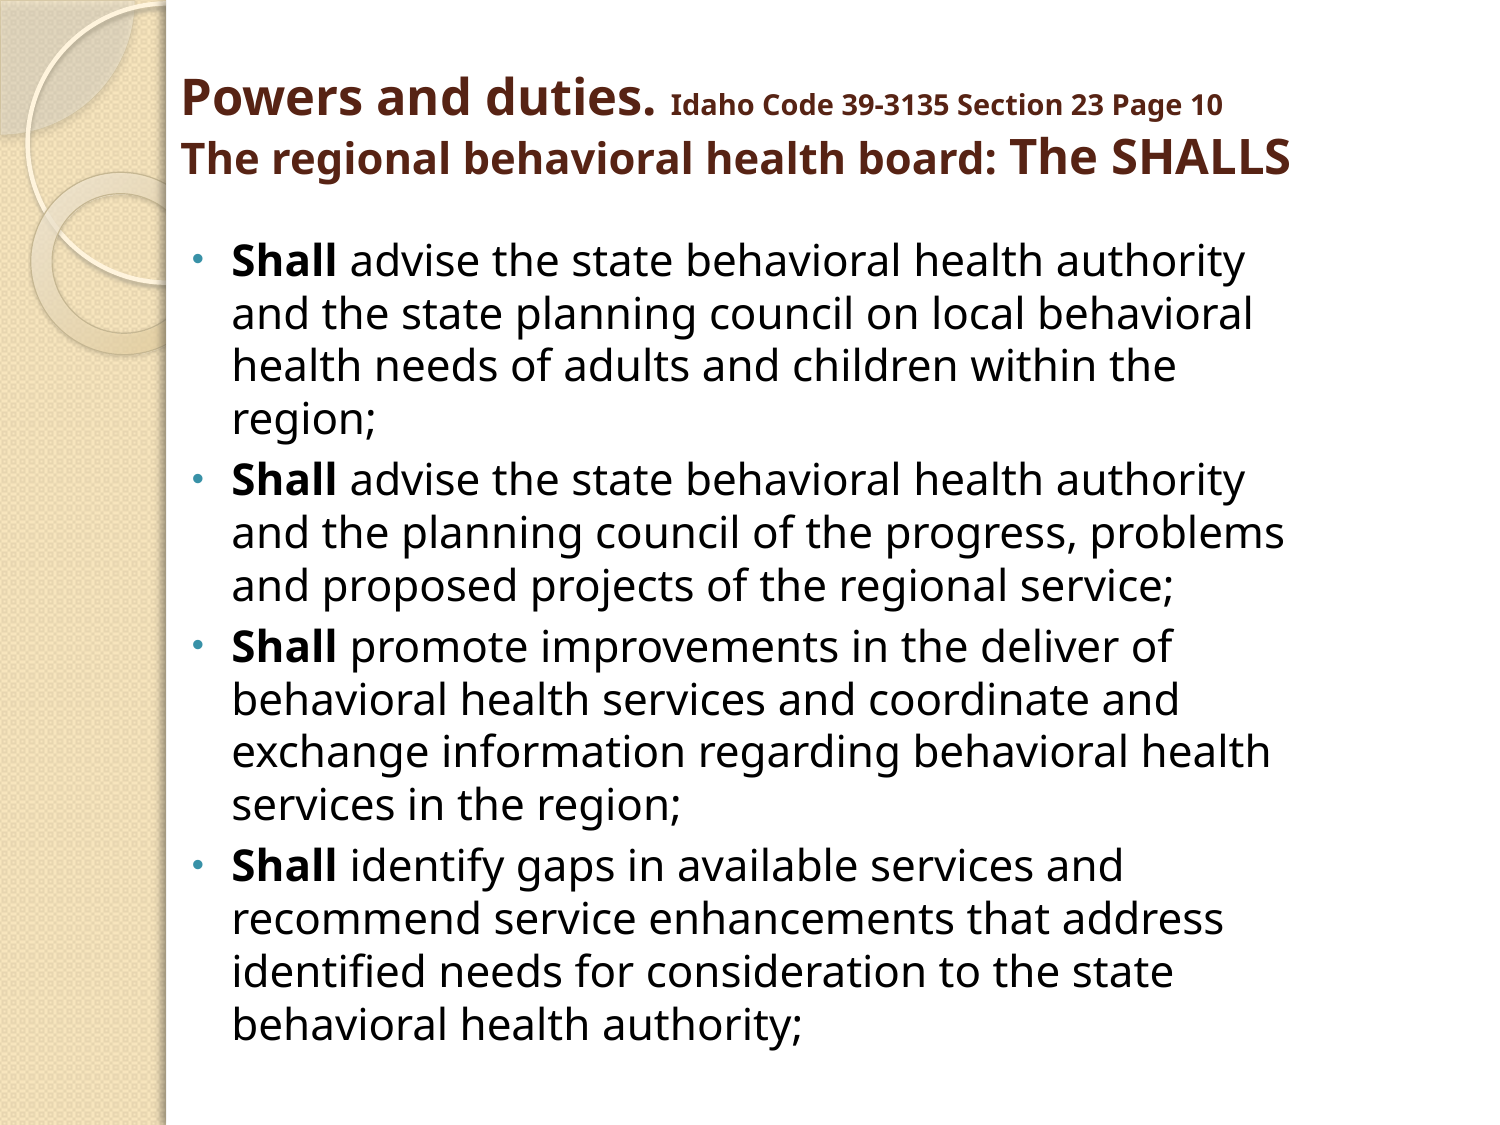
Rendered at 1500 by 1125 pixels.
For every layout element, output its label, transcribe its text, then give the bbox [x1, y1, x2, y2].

list Shall advise the state behavioral health authority and the state planning council on local behavioral health needs of adults and children within the region; Shall advise the state behavioral health authority and the planning council of the progress, problems and proposed projects of the regional service; Shall promote improvements in the deliver of behavioral health services and coordinate and exchange information regarding behavioral health services in the region; Shall identify gaps in available services and recommend service enhancements that address identified needs for consideration to the state behavioral health authority; [165, 224, 1335, 1063]
title Powers and duties. Idaho Code 39-3135 Section 23 Page 10 The regional behavioral health board: The SHALLS [165, 50, 1335, 200]
